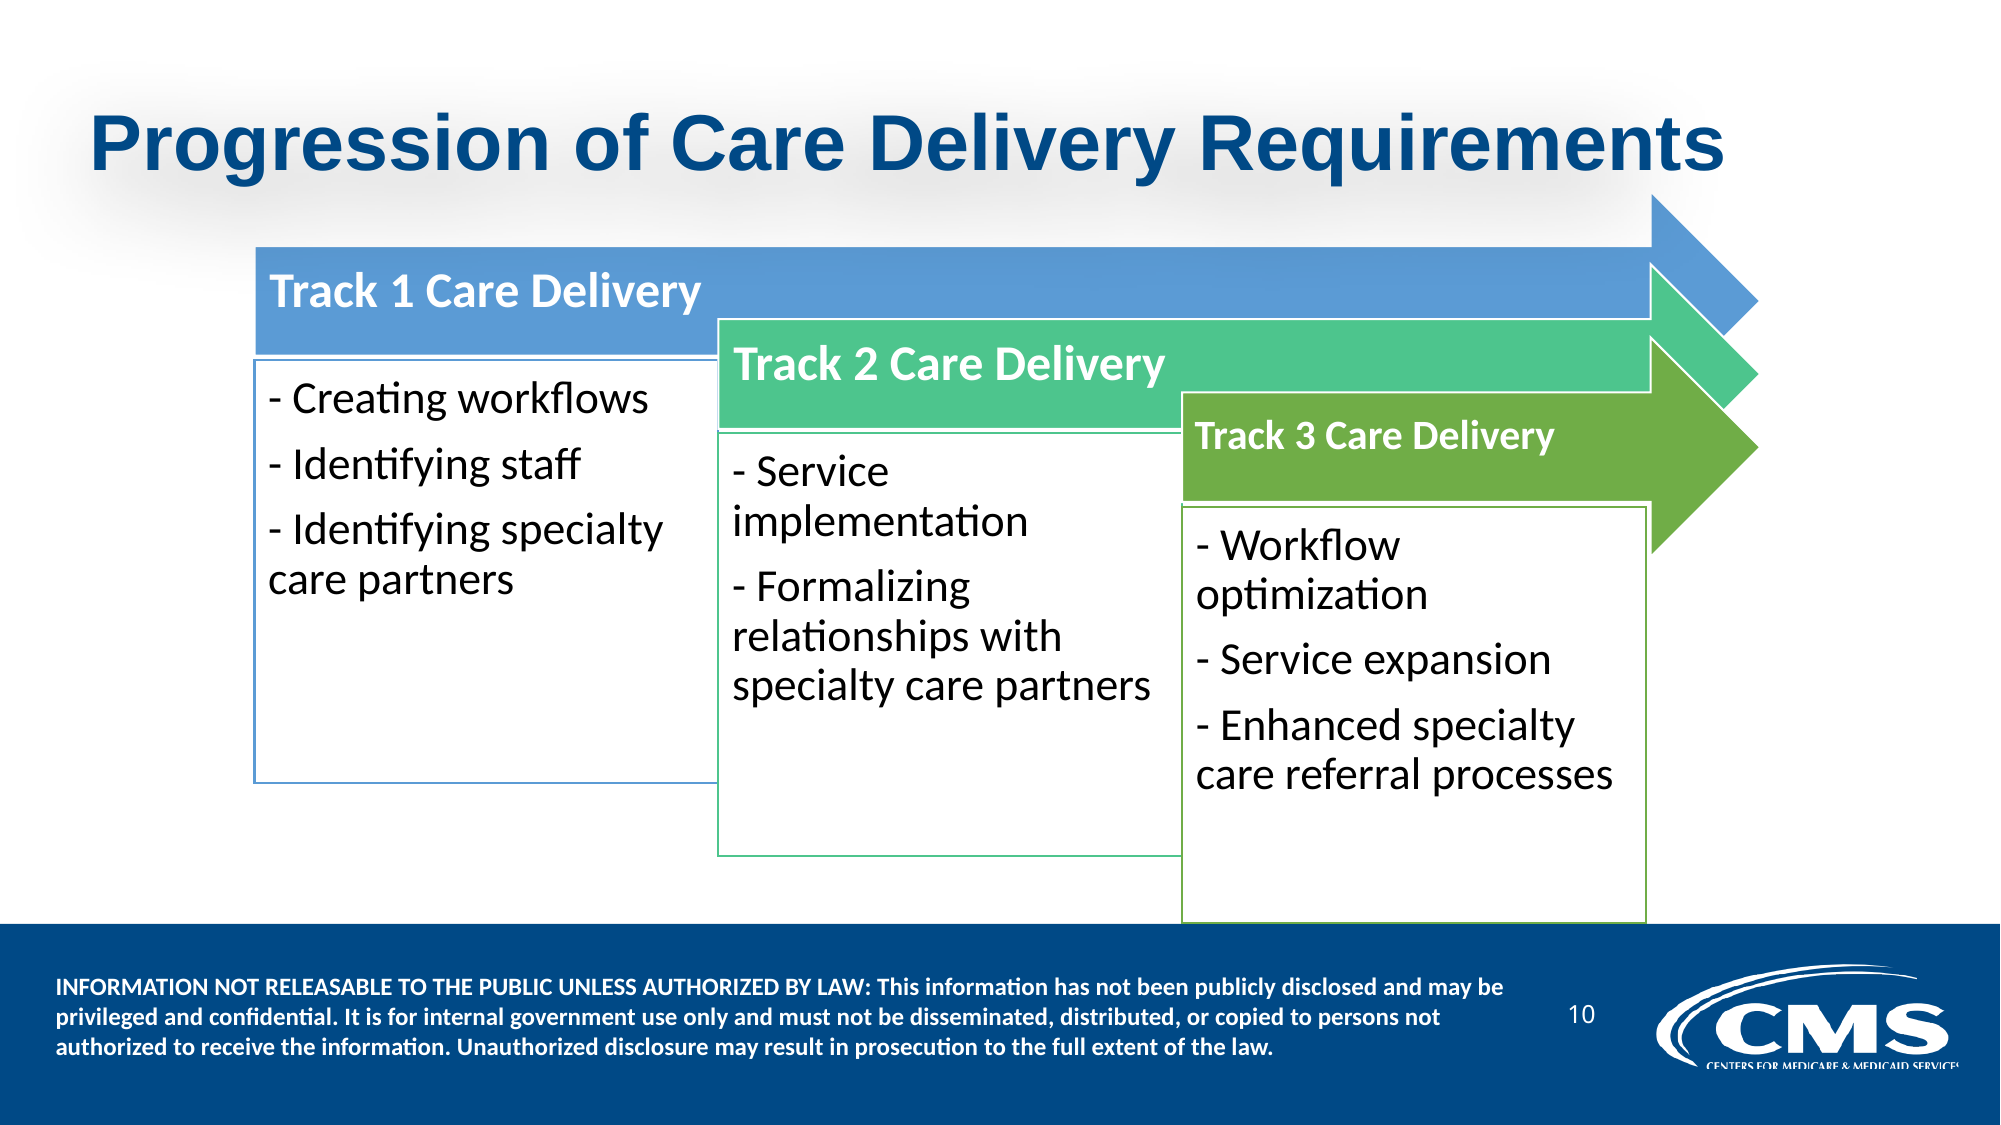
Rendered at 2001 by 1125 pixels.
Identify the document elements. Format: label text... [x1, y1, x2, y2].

title Progression of Care Delivery Requirements [74, 72, 1877, 195]
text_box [138, 189, 1877, 925]
slide_number 10 [1543, 985, 1620, 1046]
